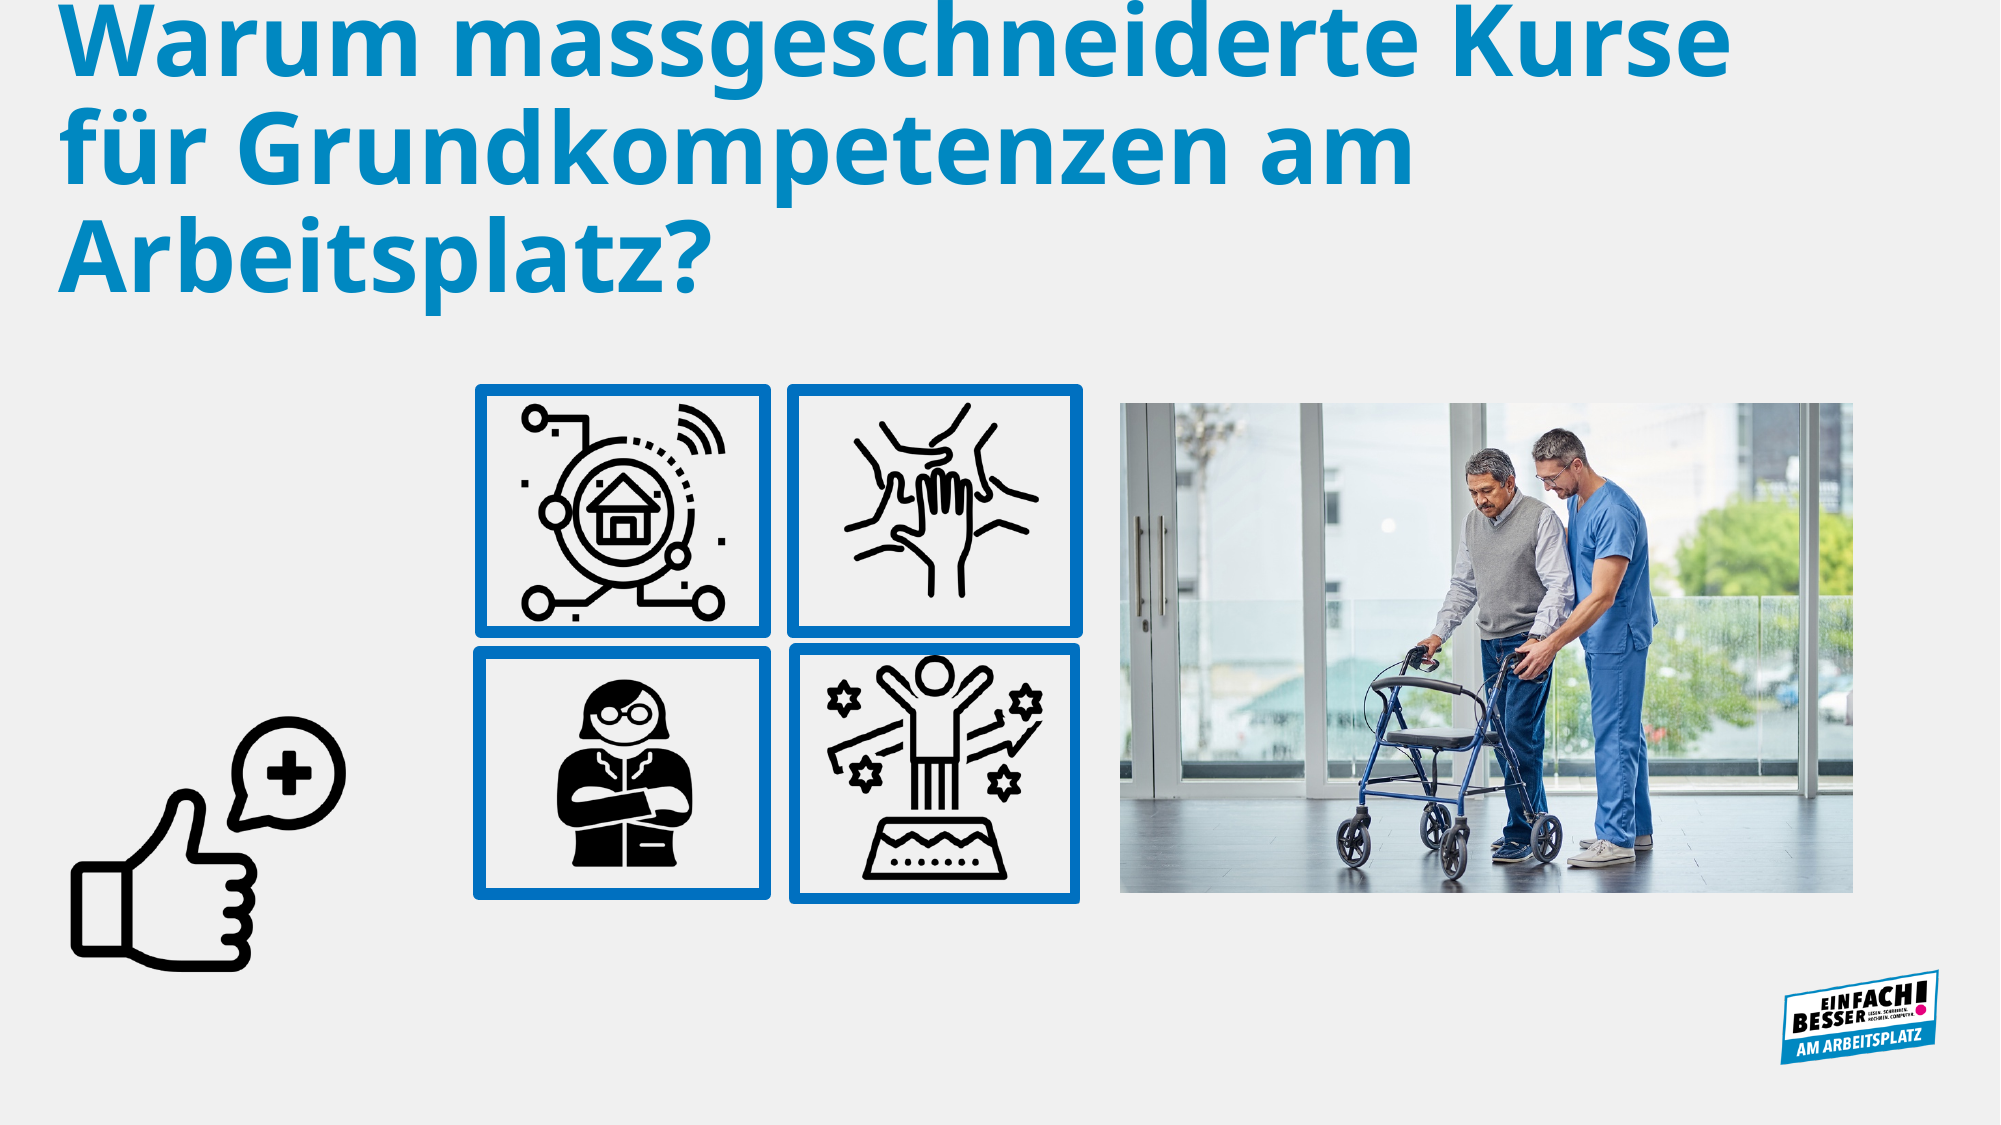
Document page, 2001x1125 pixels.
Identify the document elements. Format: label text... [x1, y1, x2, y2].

picture [1789, 989, 1939, 1065]
picture [1780, 969, 1936, 1059]
picture [1854, 1036, 1863, 1048]
picture [1899, 1031, 1906, 1042]
picture [1808, 1043, 1814, 1054]
picture [1866, 1035, 1872, 1046]
picture [1785, 973, 1936, 1039]
picture [1120, 403, 1853, 893]
picture [1824, 1041, 1831, 1052]
picture [1844, 1038, 1850, 1049]
picture [27, 699, 389, 993]
text_box [44, 331, 1939, 600]
picture [1798, 1044, 1805, 1055]
picture [1834, 1039, 1841, 1051]
picture [1907, 1030, 1913, 1041]
picture [1882, 1032, 1896, 1044]
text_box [485, 396, 1080, 904]
picture [1873, 1036, 1879, 1046]
text_box Warum massgeschneiderte Kurse für Grundkompetenzen am Arbeitsplatz? [44, 55, 1923, 250]
